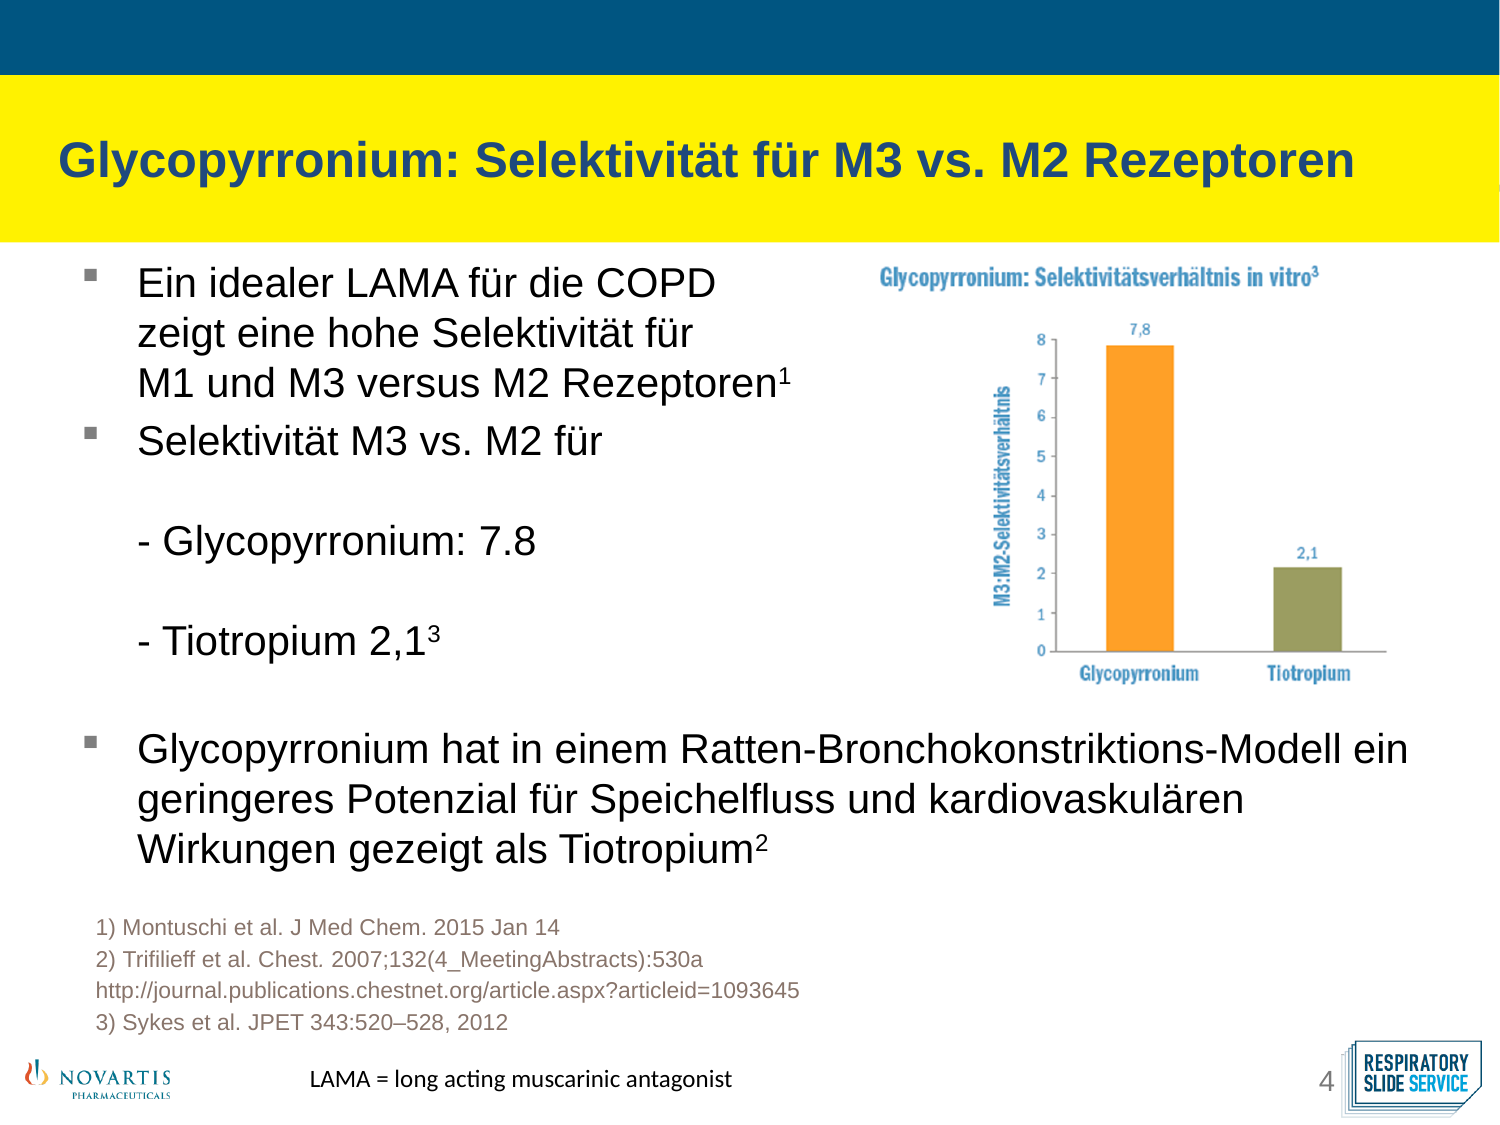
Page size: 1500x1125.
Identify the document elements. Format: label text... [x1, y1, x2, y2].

list 1) Montuschi et al. J Med Chem. 2015 Jan 14 2) Trifilieff et al. Chest. 2007;132(4_MeetingAbstracts):530a http://journal.publications.chestnet.org/article.aspx?articleid=1093645 3) Sykes et al. JPET 343:520–528, 2012 [95, 895, 923, 1067]
text_box LAMA = long acting muscarinic antagonist [295, 1054, 749, 1100]
list Ein idealer LAMA für die COPD zeigt eine hohe Selektivität für M1 und M3 versus M2 Rezeptoren1 Selektivität M3 vs. M2 für - Glycopyrronium: 7.8 - Tiotropium 2,13 Glycopyrronium hat in einem Ratten-Bronchokonstriktions-Modell ein geringeres Potenzial für Speichelfluss und kardiovaskulären Wirkungen gezeigt als Tiotropium2 [80, 255, 1445, 1066]
picture [867, 255, 1400, 702]
picture [1328, 1027, 1497, 1125]
title Glycopyrronium: Selektivität für M3 vs. M2 Rezeptoren [58, 103, 1445, 212]
picture [25, 1059, 170, 1099]
